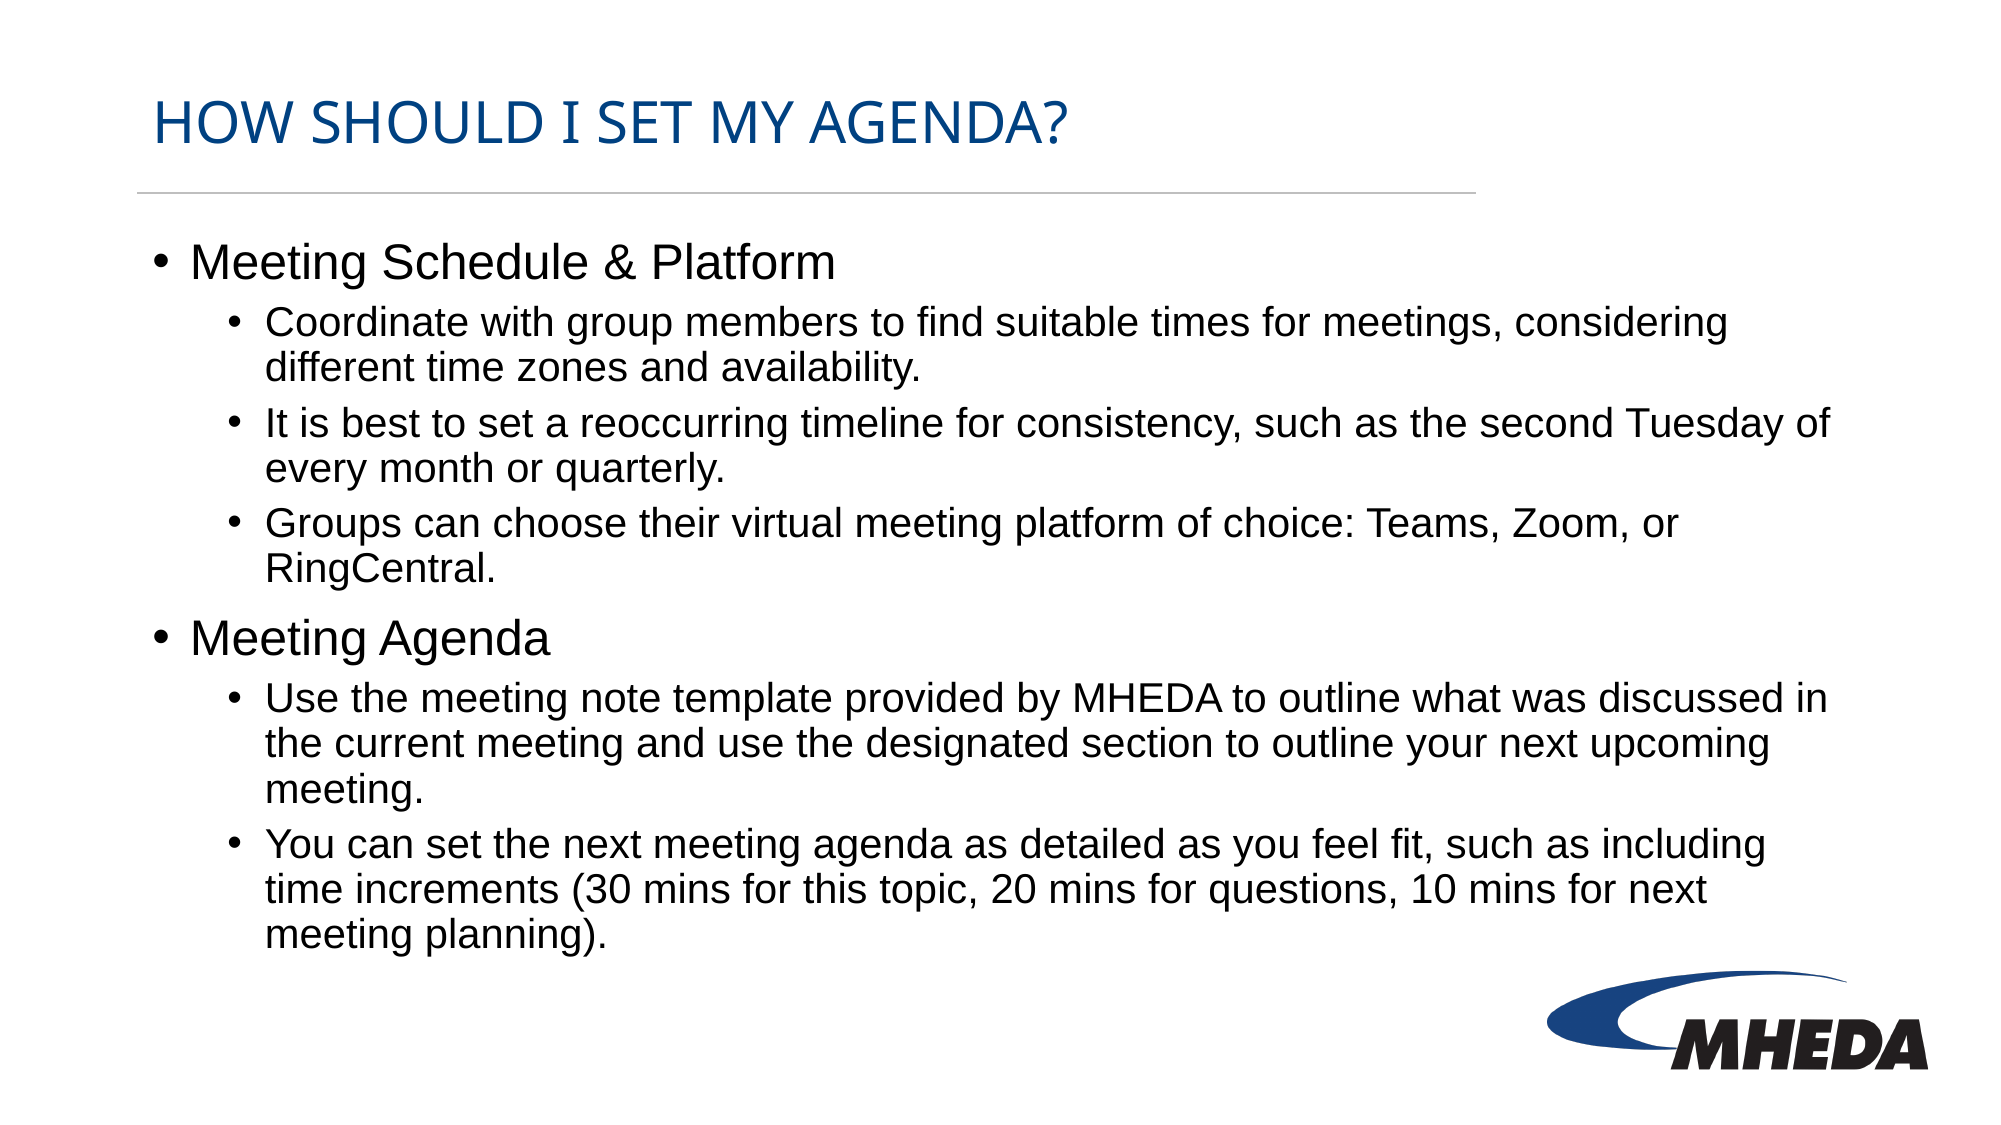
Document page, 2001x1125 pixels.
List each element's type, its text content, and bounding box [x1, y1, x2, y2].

title How should I set my agenda? [137, 59, 1863, 190]
list Meeting Schedule & Platform Coordinate with group members to find suitable times for meetings, considering different time zones and availability. It is best to set a reoccurring timeline for consistency, such as the second Tuesday of every month or quarterly. Groups can choose their virtual meeting platform of choice: Teams, Zoom, or RingCentral. Meeting Agenda Use the meeting note template provided by MHEDA to outline what was discussed in the current meeting and use the designated section to outline your next upcoming meeting. You can set the next meeting agenda as detailed as you feel fit, such as including time increments (30 mins for this topic, 20 mins for questions, 10 mins for next meeting planning). [137, 228, 1863, 969]
picture [1546, 970, 1930, 1070]
